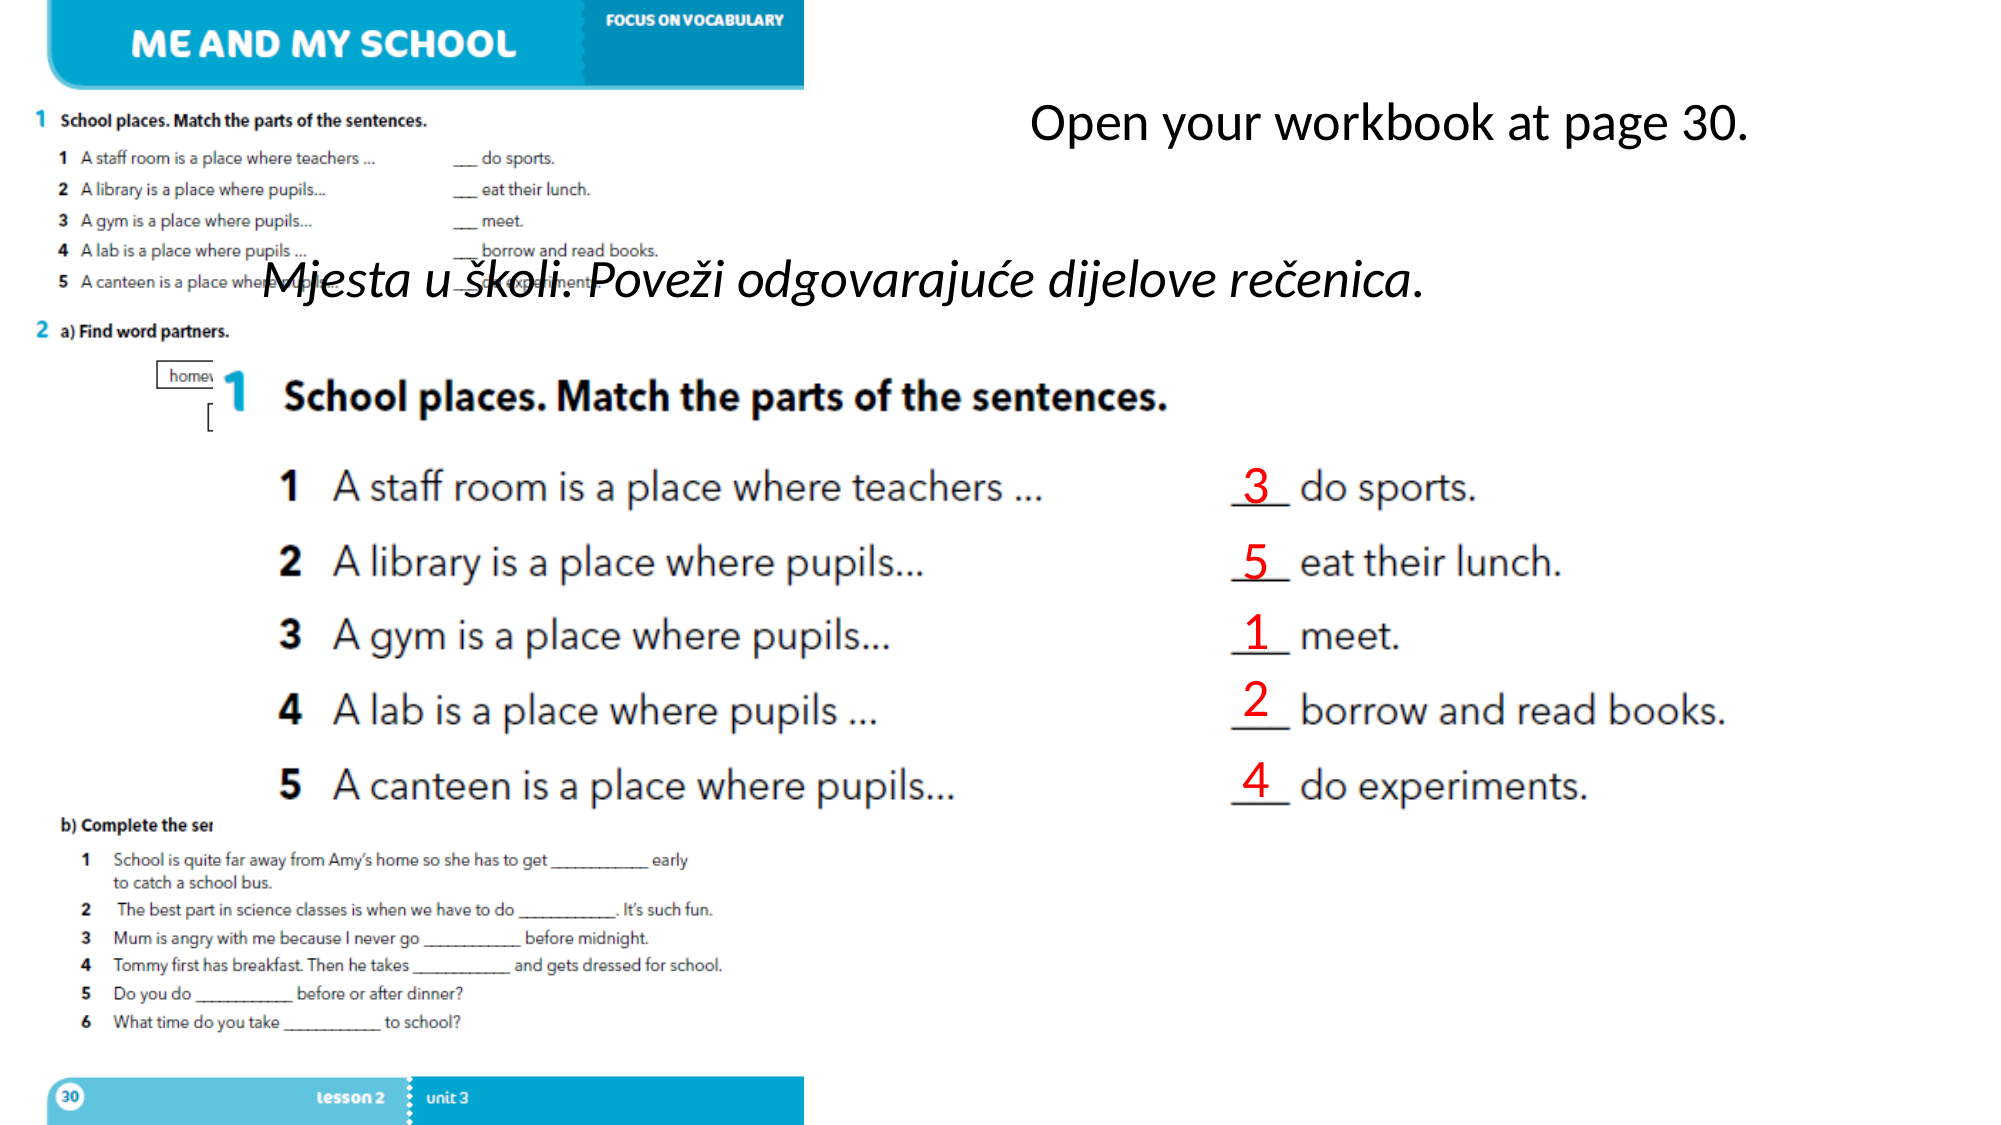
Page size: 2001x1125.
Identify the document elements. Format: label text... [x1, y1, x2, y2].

picture [427, 1091, 456, 1103]
picture [438, 30, 493, 57]
picture [659, 15, 680, 25]
picture [385, 30, 408, 57]
picture [199, 30, 224, 57]
picture [292, 30, 326, 57]
picture [607, 15, 655, 25]
picture [683, 15, 784, 25]
picture [460, 1092, 468, 1103]
text_box Open your workbook at page 30. [1015, 78, 1861, 159]
picture [362, 30, 382, 57]
picture [229, 30, 253, 57]
picture [498, 30, 516, 57]
picture [171, 30, 191, 57]
text_box Mjesta u školi. Poveži odgovarajuće dijelove rečenica. [804, 236, 1535, 316]
picture [256, 30, 280, 57]
picture [0, 0, 1751, 1125]
picture [328, 30, 351, 57]
picture [133, 30, 166, 57]
picture [411, 30, 435, 57]
